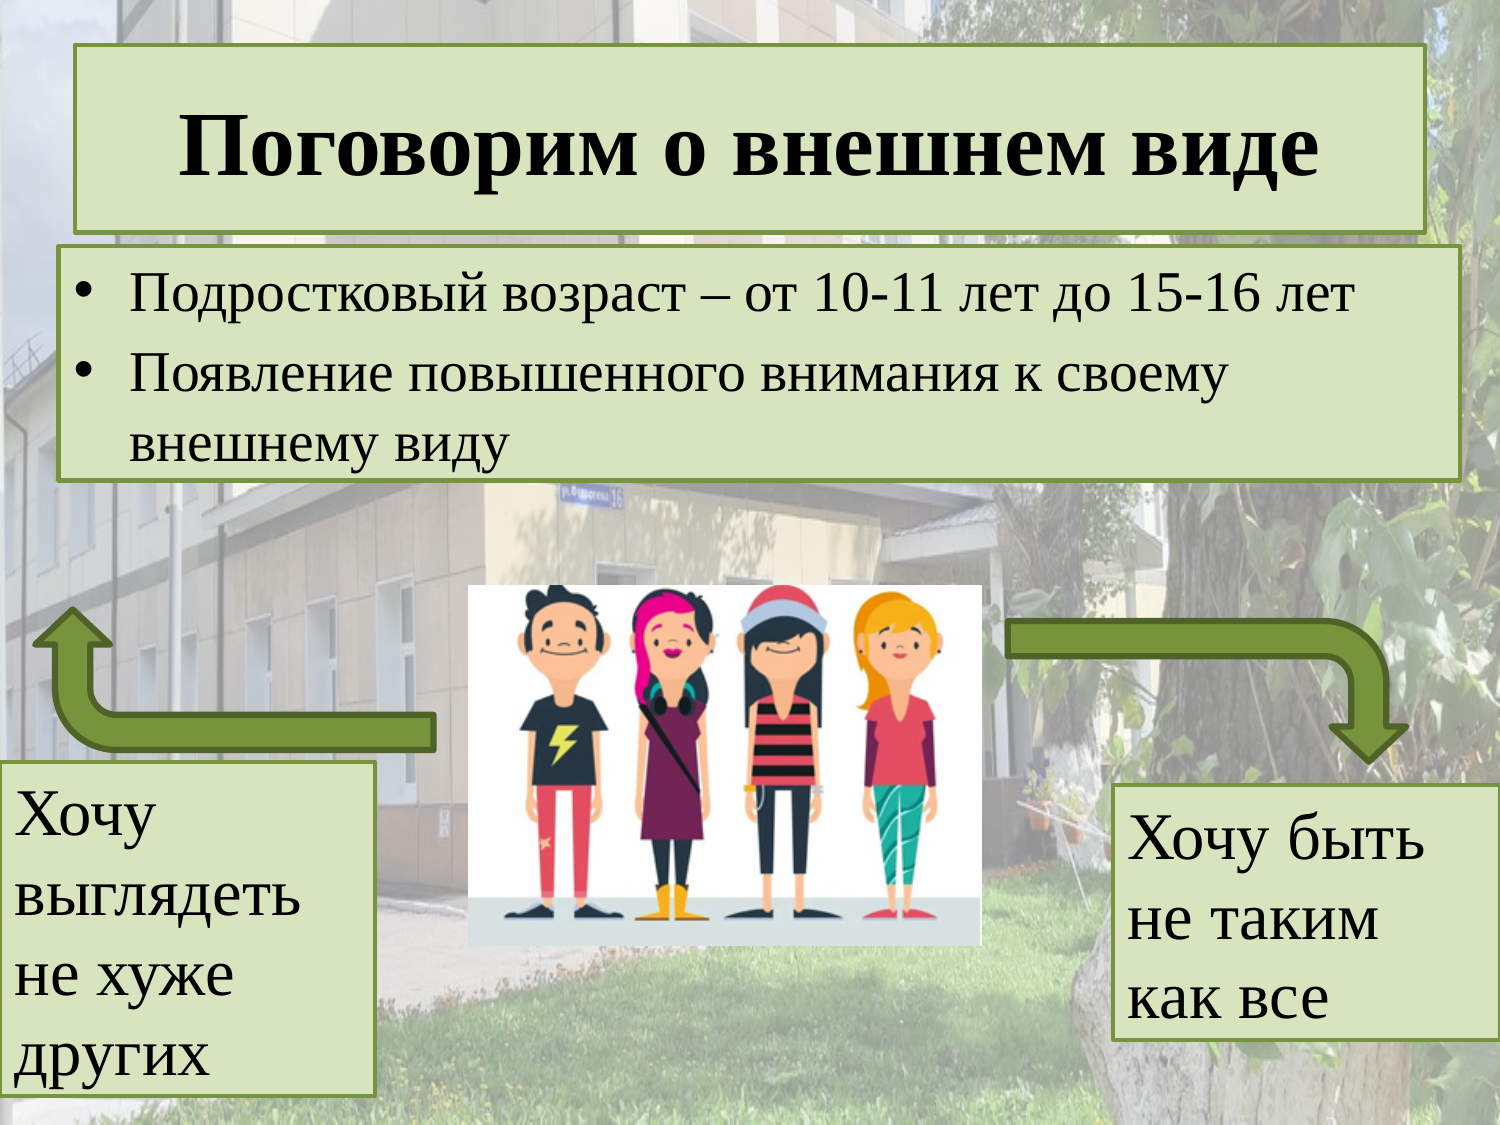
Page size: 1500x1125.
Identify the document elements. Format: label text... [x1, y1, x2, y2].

text_box [1005, 618, 1409, 764]
list Подростковый возраст – от 10-11 лет до 15-16 лет Появление повышенного внимания к своему внешнему виду [58, 246, 1461, 481]
title Поговорим о внешнем виде [75, 45, 1425, 233]
text_box Хочу быть не таким как все [1113, 785, 1500, 1040]
text_box Хочу выглядеть не хуже других [0, 761, 375, 1097]
picture [468, 585, 982, 946]
text_box [33, 607, 436, 753]
